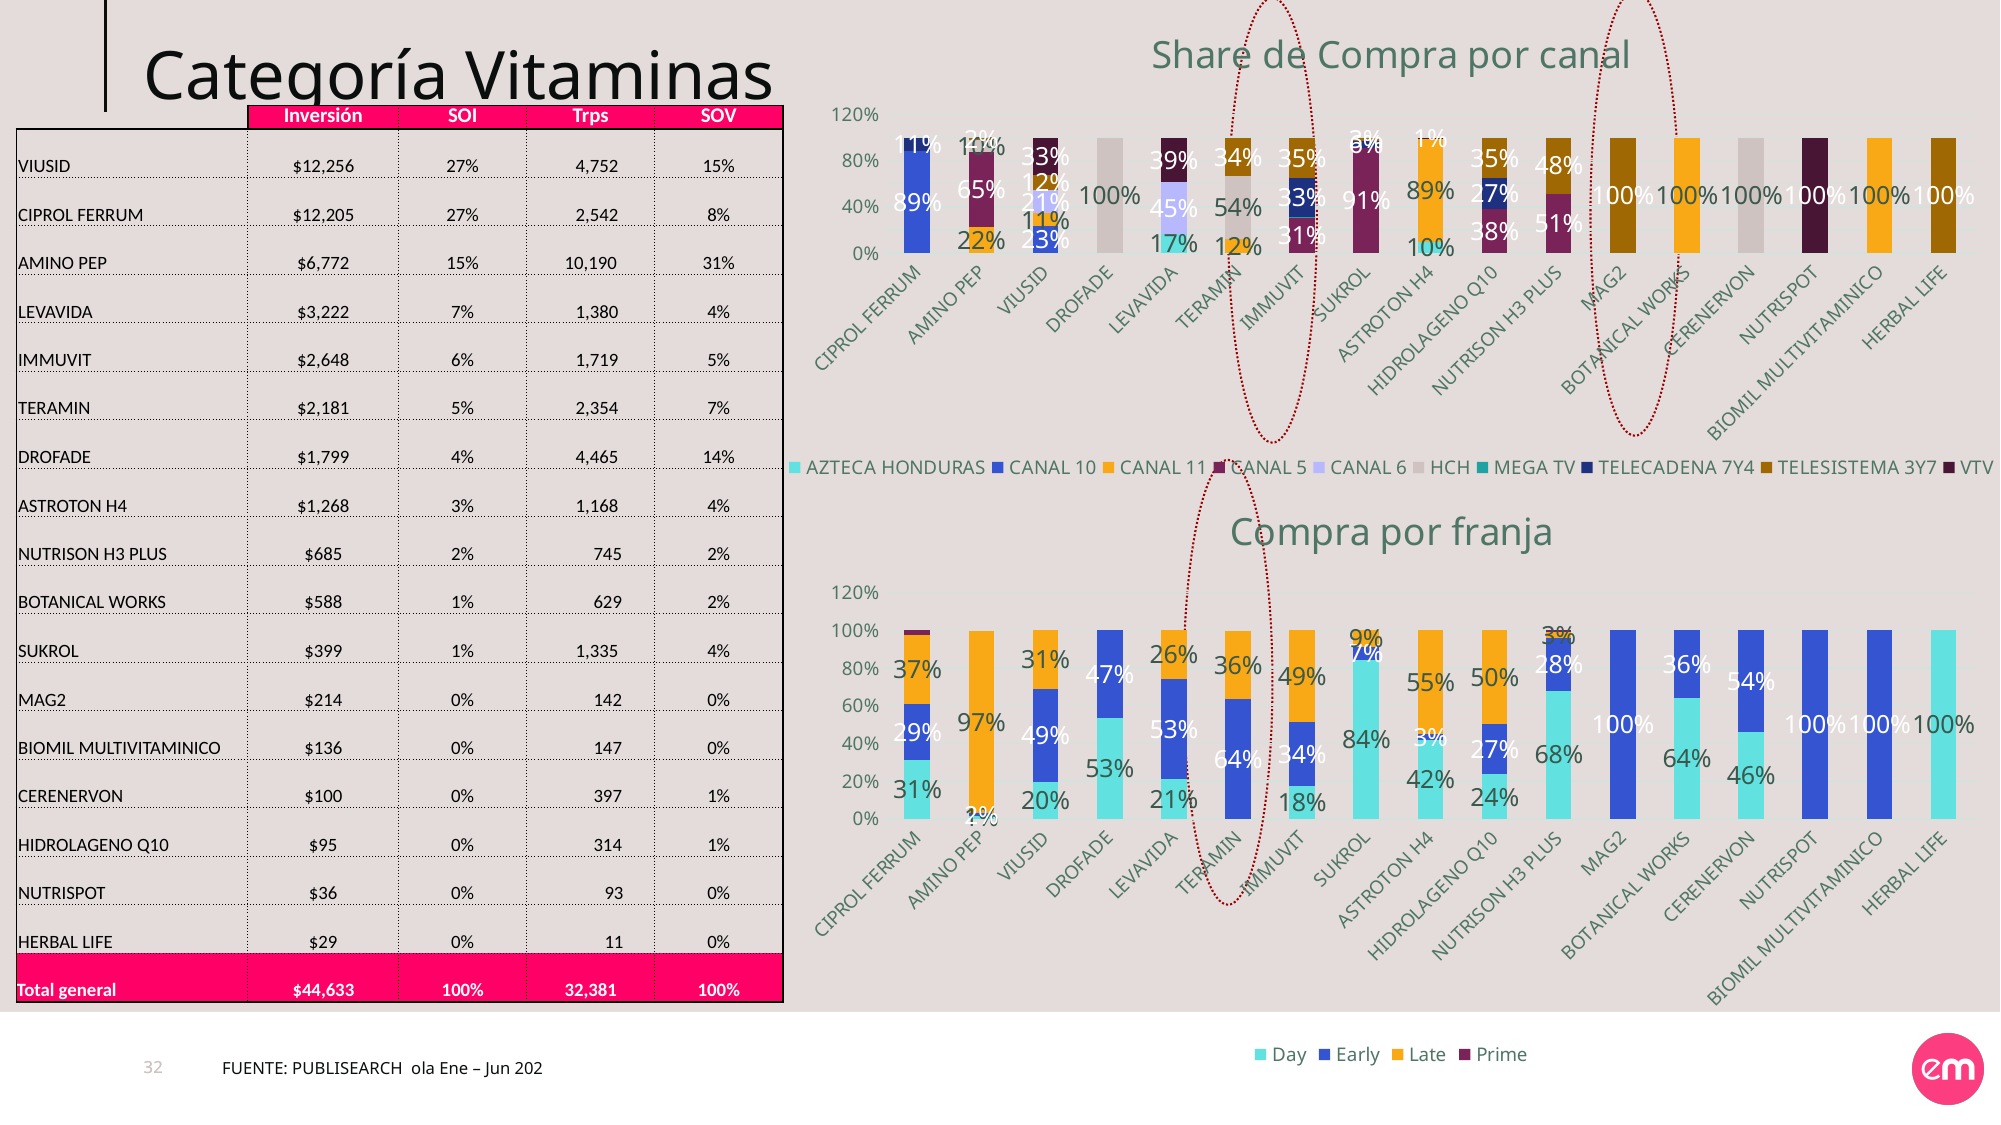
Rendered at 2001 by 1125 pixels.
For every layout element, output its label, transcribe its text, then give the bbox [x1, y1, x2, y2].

table_cell BOTANICAL WORKS [17, 565, 248, 614]
table_cell 1,380 [527, 274, 655, 323]
table_header SOI [399, 106, 527, 128]
table_cell BIOMIL MULTIVITAMINICO [17, 711, 248, 759]
table_cell 14% [655, 420, 782, 468]
table_cell 2,542 [527, 177, 655, 226]
table_cell $1,268 [248, 468, 399, 517]
table_cell 15% [399, 226, 527, 274]
table_cell 1% [399, 614, 527, 662]
table_cell $95 [248, 808, 399, 856]
table_cell 5% [399, 371, 527, 420]
table_cell 8% [655, 177, 782, 226]
footer FUENTE: PUBLISEARCH ola Ene – Jun 202 [207, 1022, 945, 1125]
table_cell 11 [527, 905, 655, 953]
table_cell ASTROTON H4 [17, 468, 248, 517]
chart [782, 0, 2000, 1074]
table_cell 314 [527, 808, 655, 856]
table_cell 2,354 [527, 371, 655, 420]
text_box 32 [128, 1043, 207, 1093]
table_cell $36 [248, 856, 399, 905]
table_cell 0% [399, 905, 527, 953]
table_cell $29 [248, 905, 399, 953]
table_cell 0% [655, 662, 782, 711]
table_cell 5% [655, 323, 782, 371]
table_cell 0% [655, 905, 782, 953]
table_cell 4% [655, 614, 782, 662]
table_cell $399 [248, 614, 399, 662]
table_cell 0% [399, 759, 527, 808]
table_cell 1,719 [527, 323, 655, 371]
table_cell 4% [399, 420, 527, 468]
table_cell TERAMIN [17, 371, 248, 420]
table_cell 93 [527, 856, 655, 905]
table_cell 4% [655, 274, 782, 323]
table_cell 142 [527, 662, 655, 711]
table_cell $100 [248, 759, 399, 808]
table_cell 32,381 [527, 953, 655, 1001]
table_header Trps [527, 106, 655, 128]
table_cell 2% [655, 565, 782, 614]
table_cell 27% [399, 130, 527, 177]
table_cell 3% [399, 468, 527, 517]
table_cell CIPROL FERRUM [17, 177, 248, 226]
table_cell 100% [399, 953, 527, 1001]
table_cell 15% [655, 130, 782, 177]
table_cell $3,222 [248, 274, 399, 323]
table_cell 147 [527, 711, 655, 759]
table_cell 0% [399, 808, 527, 856]
table_cell $2,648 [248, 323, 399, 371]
picture [1912, 1074, 1984, 1105]
table_cell NUTRISON H3 PLUS [17, 517, 248, 565]
table_cell 7% [655, 371, 782, 420]
table_cell SUKROL [17, 614, 248, 662]
table_cell 2% [399, 517, 527, 565]
table_cell $12,205 [248, 177, 399, 226]
table_cell 629 [527, 565, 655, 614]
table_cell 27% [399, 177, 527, 226]
table_header Inversión [249, 106, 399, 128]
table_cell 4,465 [527, 420, 655, 468]
table_cell $12,256 [248, 130, 399, 177]
table_cell 1,168 [527, 468, 655, 517]
table_cell Total general [17, 953, 248, 1001]
table_cell 1,335 [527, 614, 655, 662]
table_cell $136 [248, 711, 399, 759]
table_cell NUTRISPOT [17, 856, 248, 905]
table_cell 1% [655, 808, 782, 856]
table_cell VIUSID [17, 130, 248, 177]
table_header SOV [655, 106, 782, 128]
table_cell 1% [399, 565, 527, 614]
table_cell $685 [248, 517, 399, 565]
table_cell 0% [399, 856, 527, 905]
table_cell IMMUVIT [17, 323, 248, 371]
table_cell $6,772 [248, 226, 399, 274]
table_cell $588 [248, 565, 399, 614]
table_cell 0% [399, 662, 527, 711]
table_cell 4,752 [527, 130, 655, 177]
table_cell 397 [527, 759, 655, 808]
title Categoría Vitaminas [128, 34, 782, 105]
table_cell 0% [655, 856, 782, 905]
table_cell 0% [655, 711, 782, 759]
table_cell 1% [655, 759, 782, 808]
table_cell $2,181 [248, 371, 399, 420]
table_cell 2% [655, 517, 782, 565]
table_cell 100% [655, 953, 782, 1001]
table_cell 6% [399, 323, 527, 371]
table_cell MAG2 [17, 662, 248, 711]
table_cell HERBAL LIFE [17, 905, 248, 953]
table_cell 0% [399, 711, 527, 759]
table_cell LEVAVIDA [17, 274, 248, 323]
table_cell 4% [655, 468, 782, 517]
table_cell CERENERVON [17, 759, 248, 808]
table_cell $1,799 [248, 420, 399, 468]
table_cell 10,190 [527, 226, 655, 274]
table_cell 31% [655, 226, 782, 274]
table_cell DROFADE [17, 420, 248, 468]
table_cell AMINO PEP [17, 226, 248, 274]
table_cell 7% [399, 274, 527, 323]
table_cell HIDROLAGENO Q10 [17, 808, 248, 856]
table_header [17, 105, 247, 128]
table_cell $44,633 [248, 953, 399, 1001]
table_cell 745 [527, 517, 655, 565]
table_cell $214 [248, 662, 399, 711]
